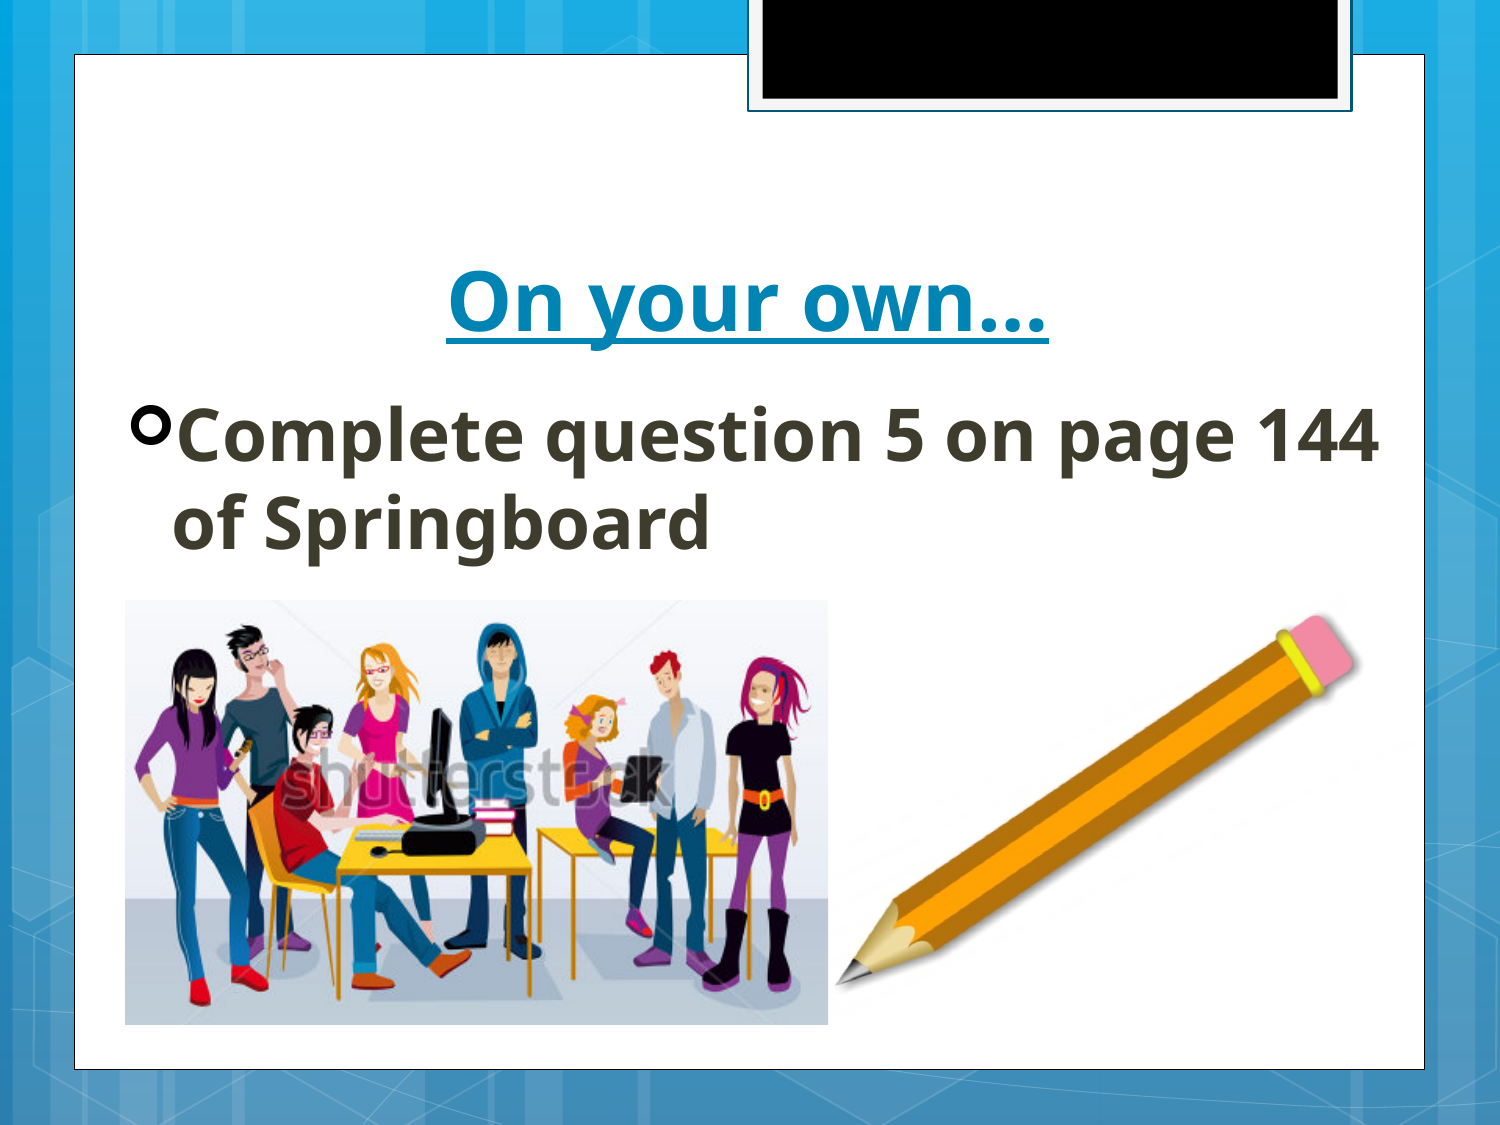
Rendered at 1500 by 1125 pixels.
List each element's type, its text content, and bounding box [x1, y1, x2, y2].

title On your own… [171, 168, 1324, 357]
picture [124, 599, 1414, 1026]
list Complete question 5 on page 144 of Springboard [99, 381, 1400, 957]
